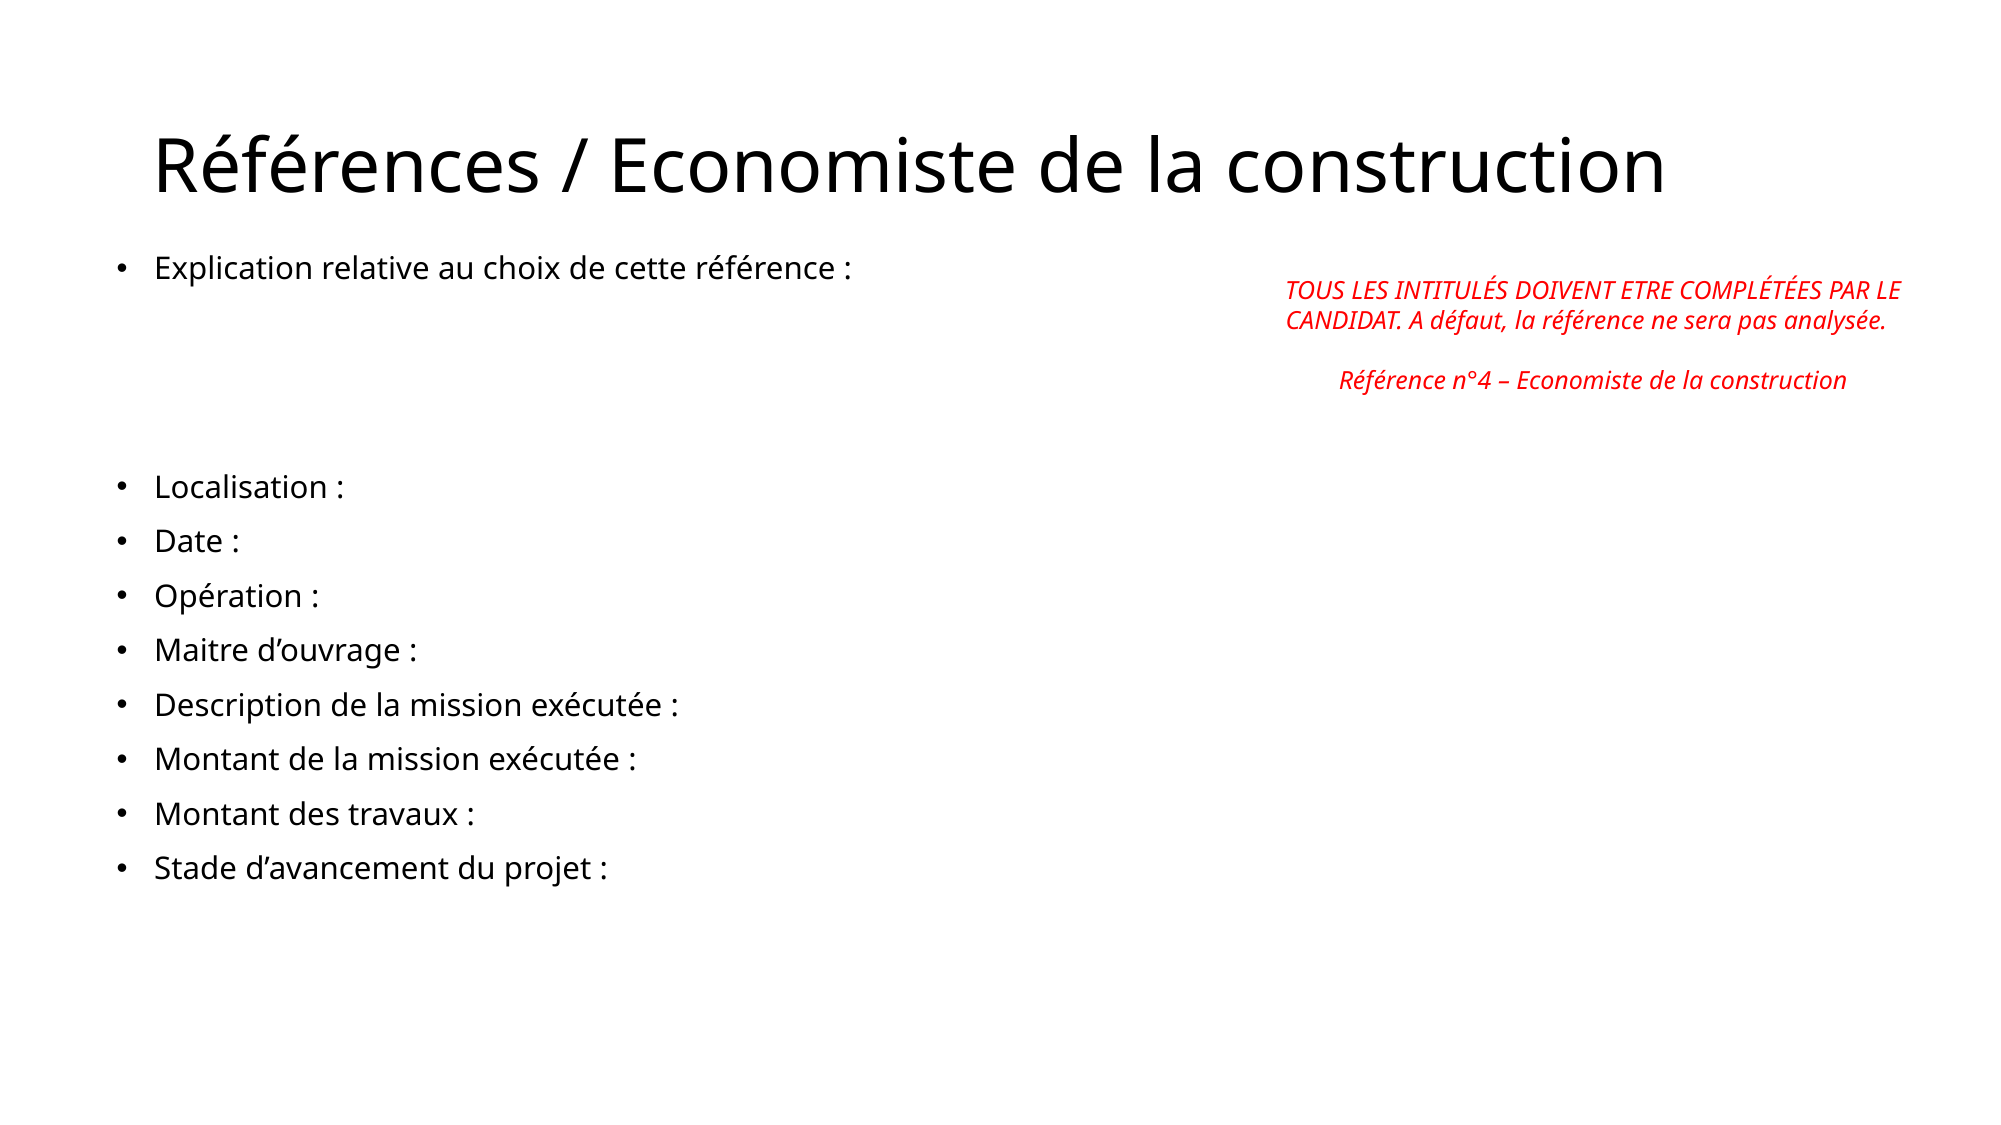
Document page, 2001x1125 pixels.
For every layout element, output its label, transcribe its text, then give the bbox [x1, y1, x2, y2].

text_box TOUS LES INTITULÉS DOIVENT ETRE COMPLÉTÉES PAR LE CANDIDAT. A défaut, la référence ne sera pas analysée. Référence n°4 – Economiste de la construction [1210, 267, 1977, 432]
title Références / Economiste de la construction [137, 59, 1863, 267]
list Explication relative au choix de cette référence : Localisation : Date : Opération : Maitre d’ouvrage : Description de la mission exécutée : Montant de la mission exécutée : Montant des travaux : Stade d’avancement du projet : [101, 245, 1827, 972]
